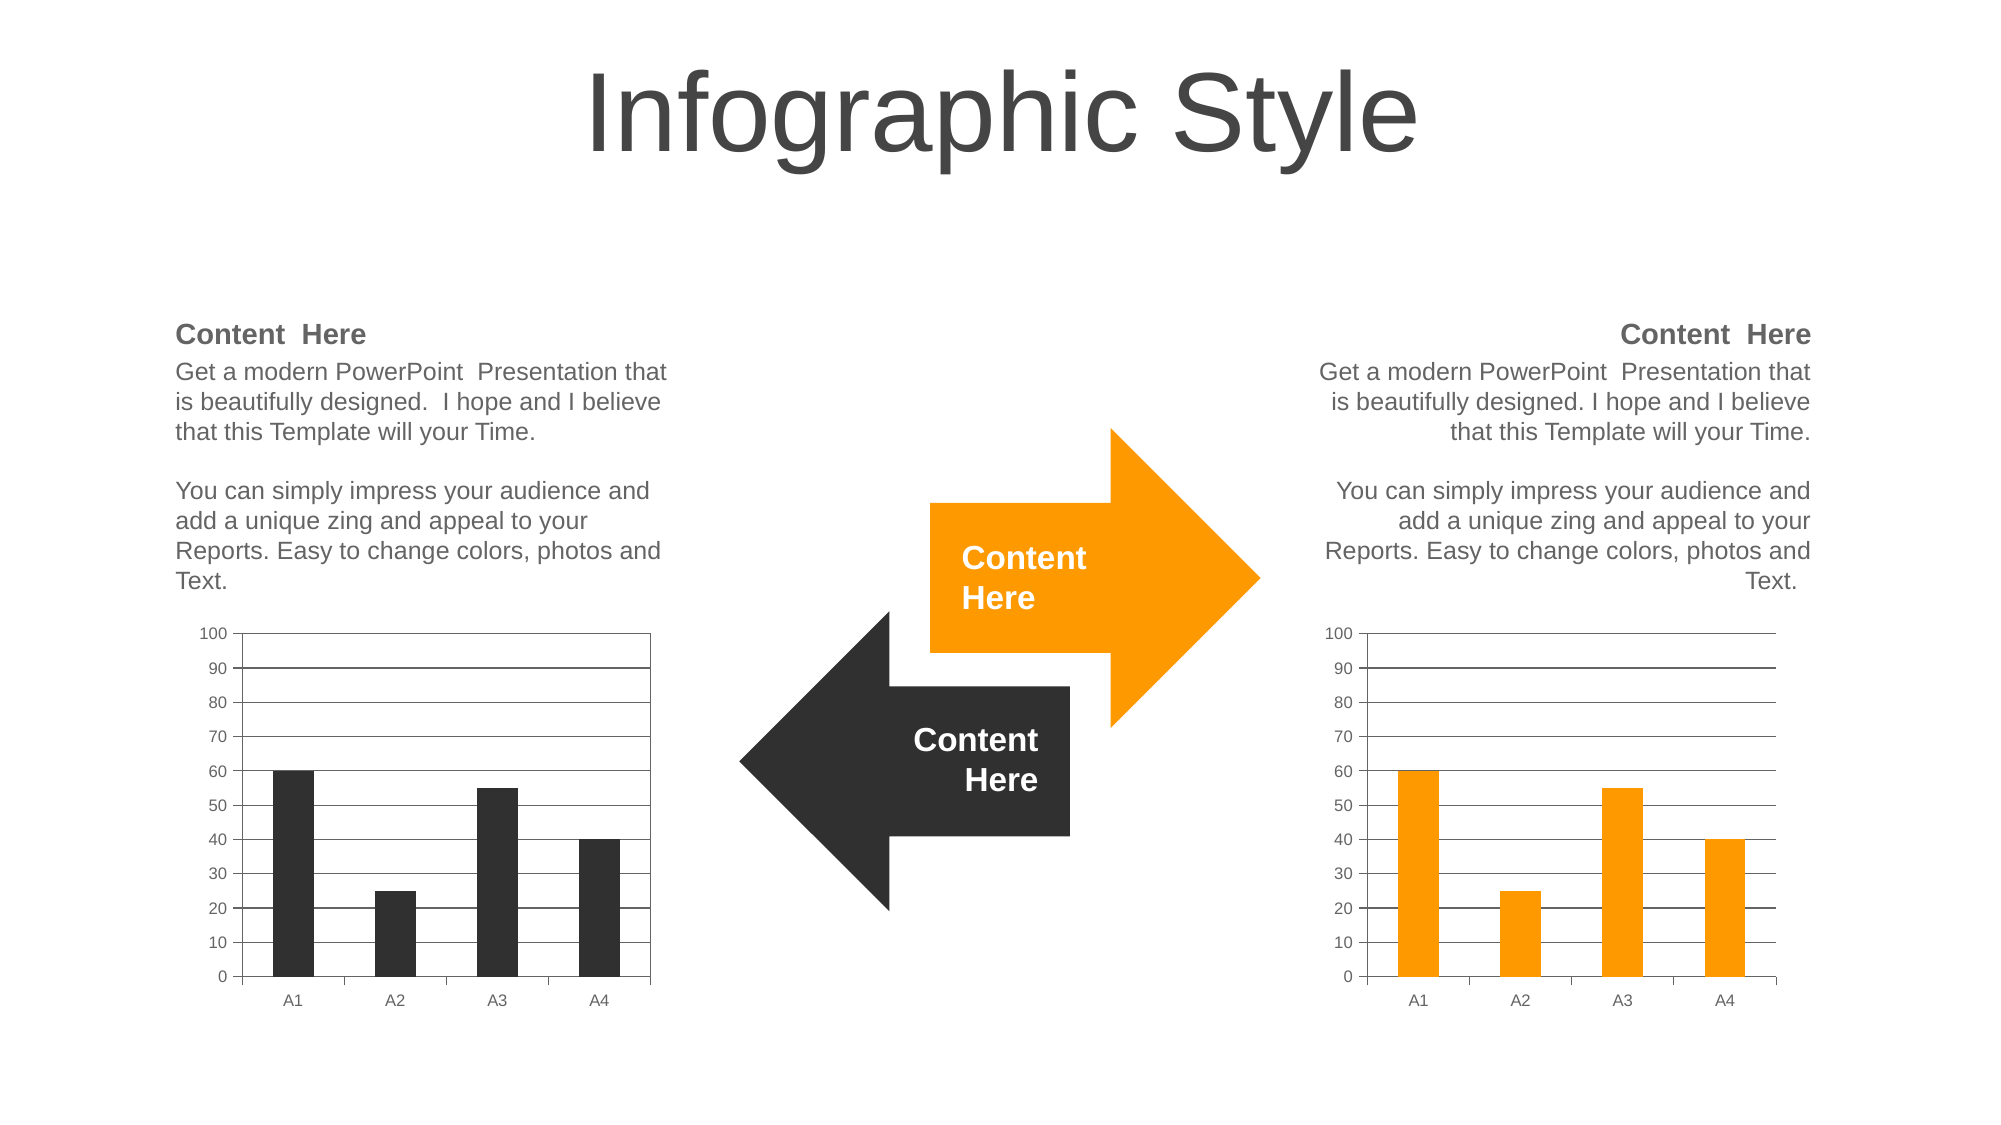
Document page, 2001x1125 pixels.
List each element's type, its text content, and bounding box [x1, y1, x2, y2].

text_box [739, 427, 1261, 912]
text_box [160, 307, 702, 575]
chart [180, 601, 681, 1022]
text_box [1286, 307, 1827, 575]
list Infographic Style [53, 55, 1952, 175]
chart [1306, 601, 1807, 1022]
